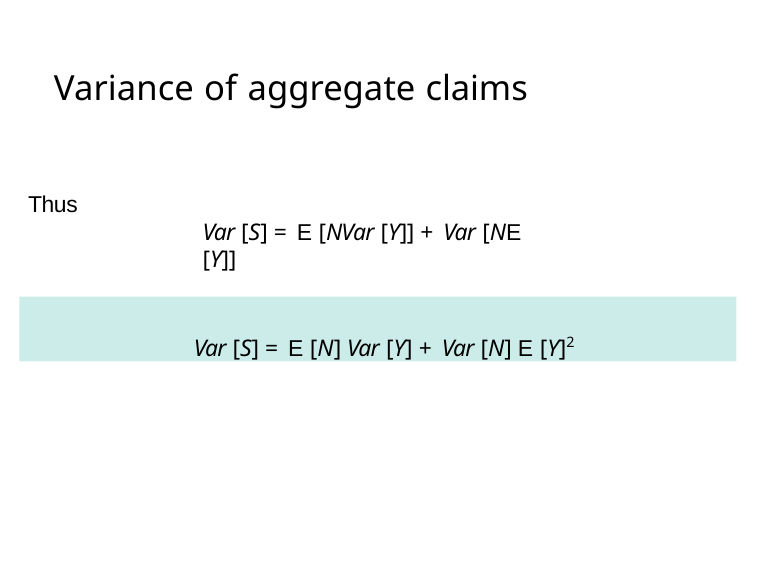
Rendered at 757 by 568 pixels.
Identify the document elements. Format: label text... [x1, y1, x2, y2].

text_box Thus Var [S] = E [NVar [Y]] + Var [NE [Y]] [26, 187, 556, 273]
text_box Var [S] = E [N] Var [Y] + Var [N] E [Y]2 [19, 296, 737, 362]
title Variance of aggregate claims [51, 36, 705, 134]
